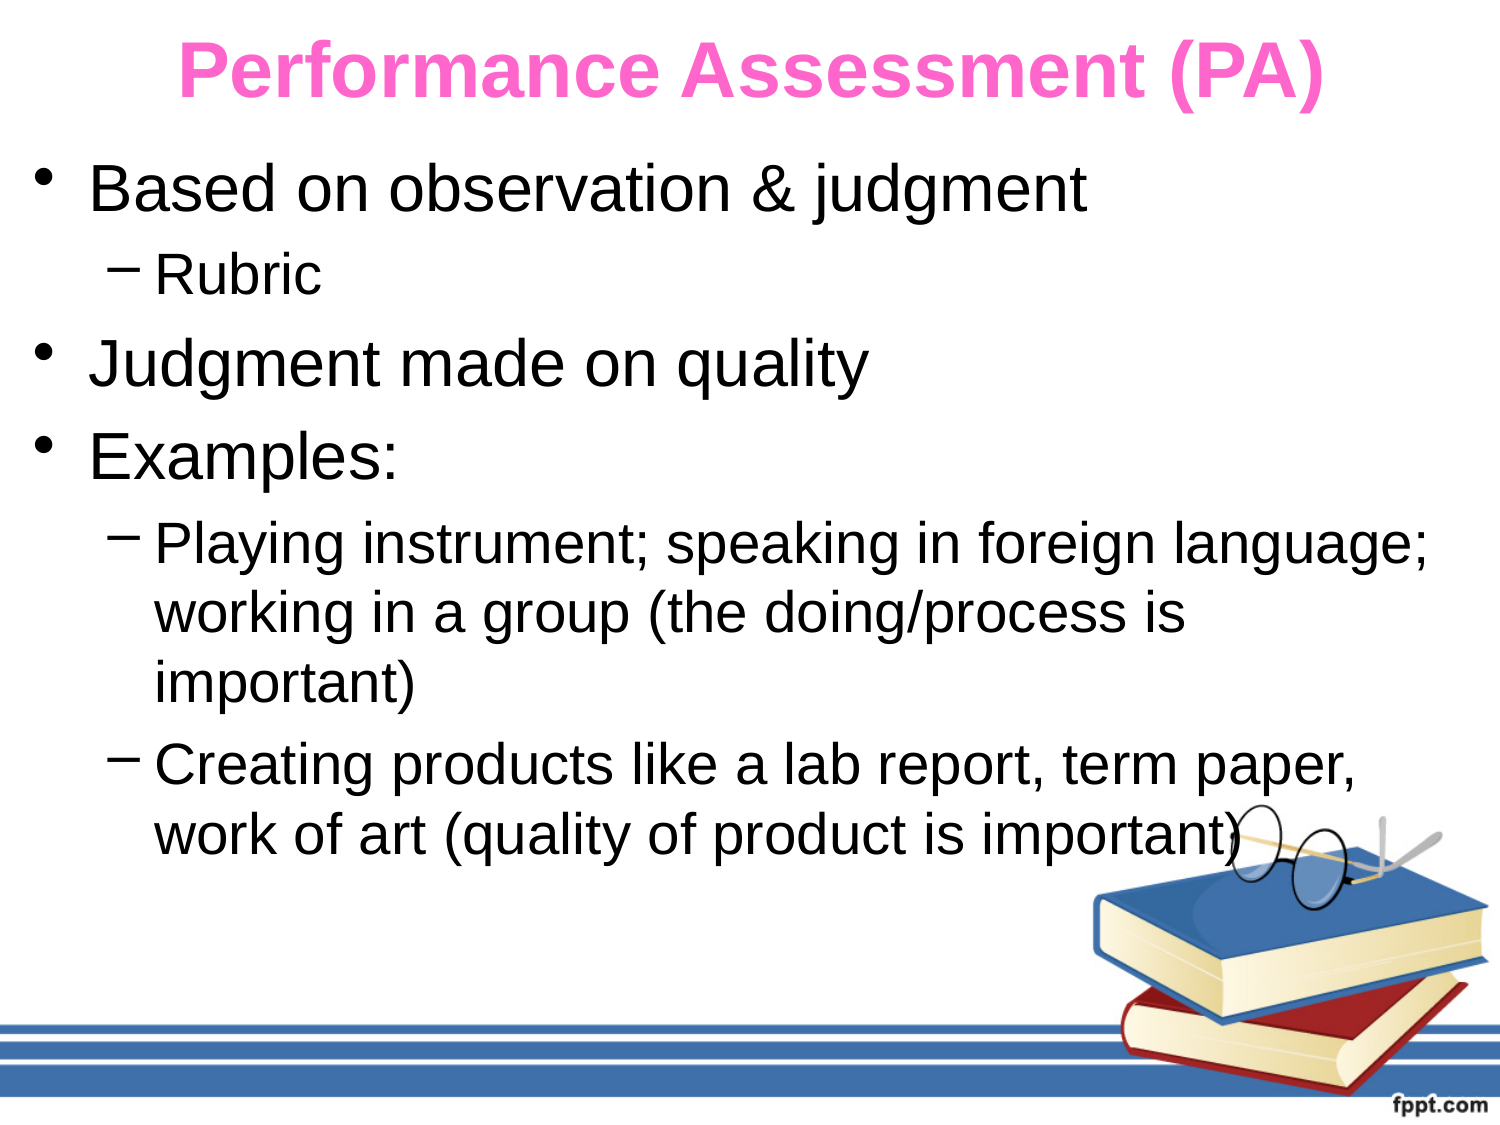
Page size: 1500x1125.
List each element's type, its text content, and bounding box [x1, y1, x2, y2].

picture [0, 0, 1500, 1125]
title Performance Assessment (PA) [76, 0, 1427, 131]
list Based on observation & judgment Rubric Judgment made on quality Examples: Playing instrument; speaking in foreign language; working in a group (the doing/process is important) Creating products like a lab report, term paper, work of art (quality of product is important) [17, 137, 1447, 953]
